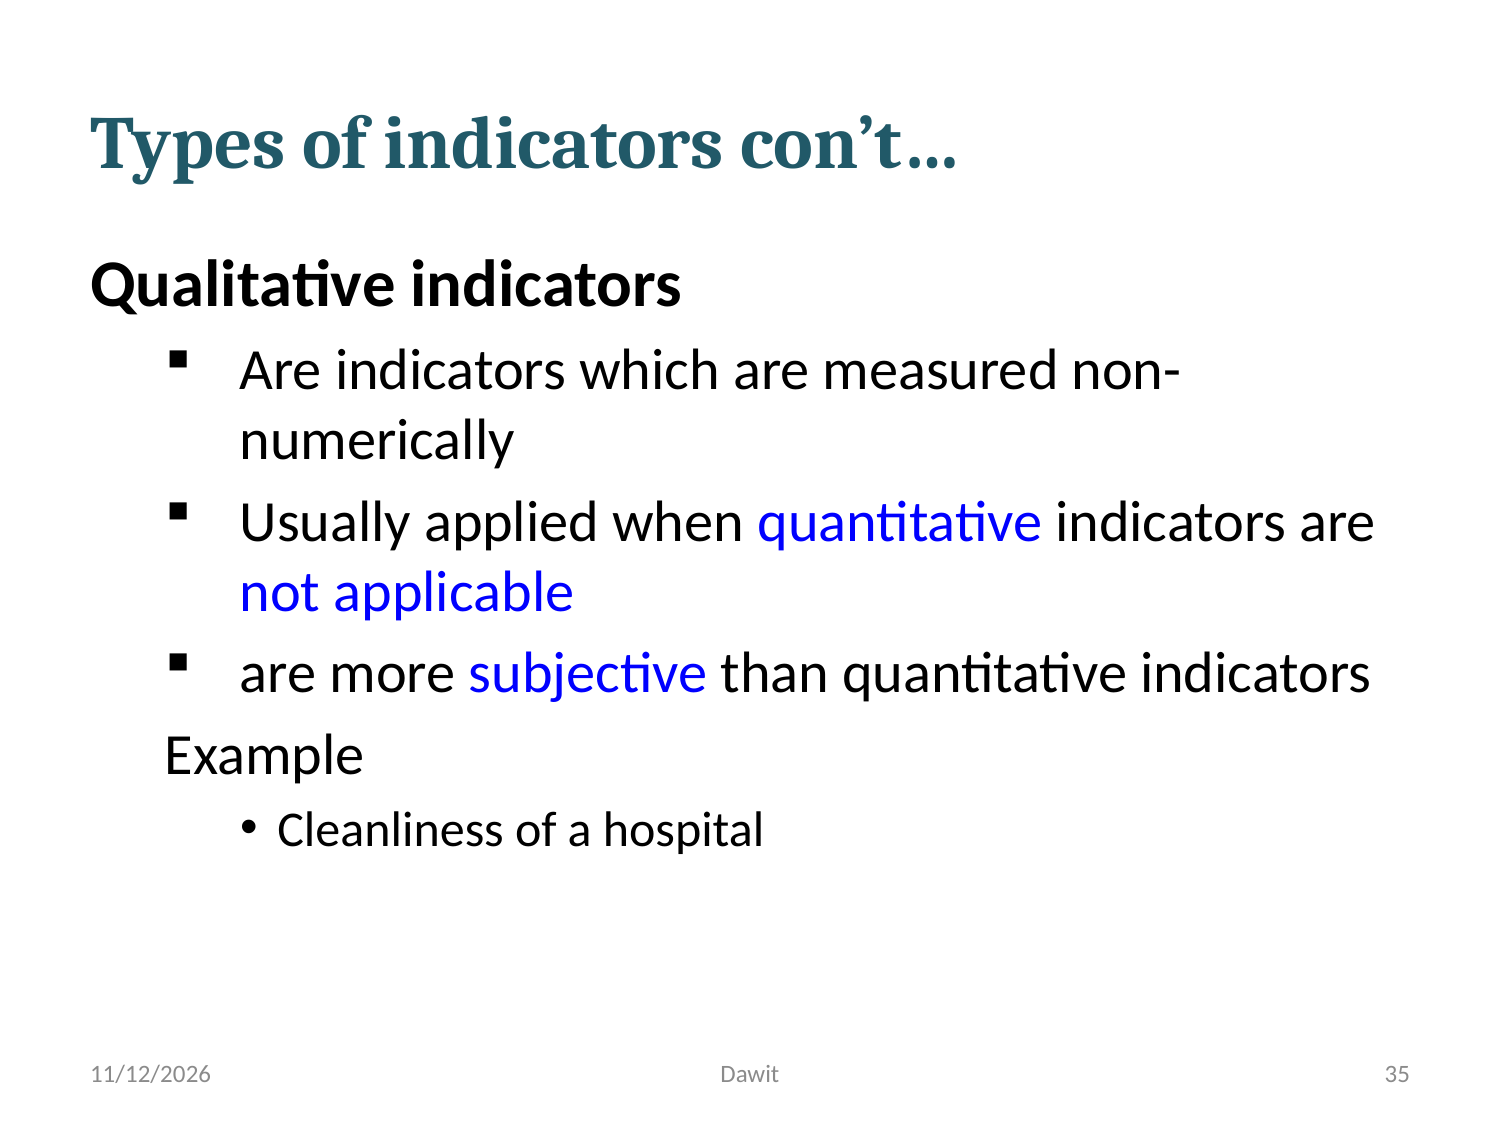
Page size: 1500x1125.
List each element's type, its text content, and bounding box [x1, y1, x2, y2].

slide_number 35 [1074, 1042, 1425, 1103]
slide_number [75, 1042, 425, 1103]
footer Dawit [512, 1042, 988, 1103]
list Qualitative indicators Are indicators which are measured non-numerically Usually applied when quantitative indicators are not applicable are more subjective than quantitative indicators Example Cleanliness of a hospital [75, 232, 1400, 1008]
title Types of indicators con’t… [75, 45, 1425, 233]
